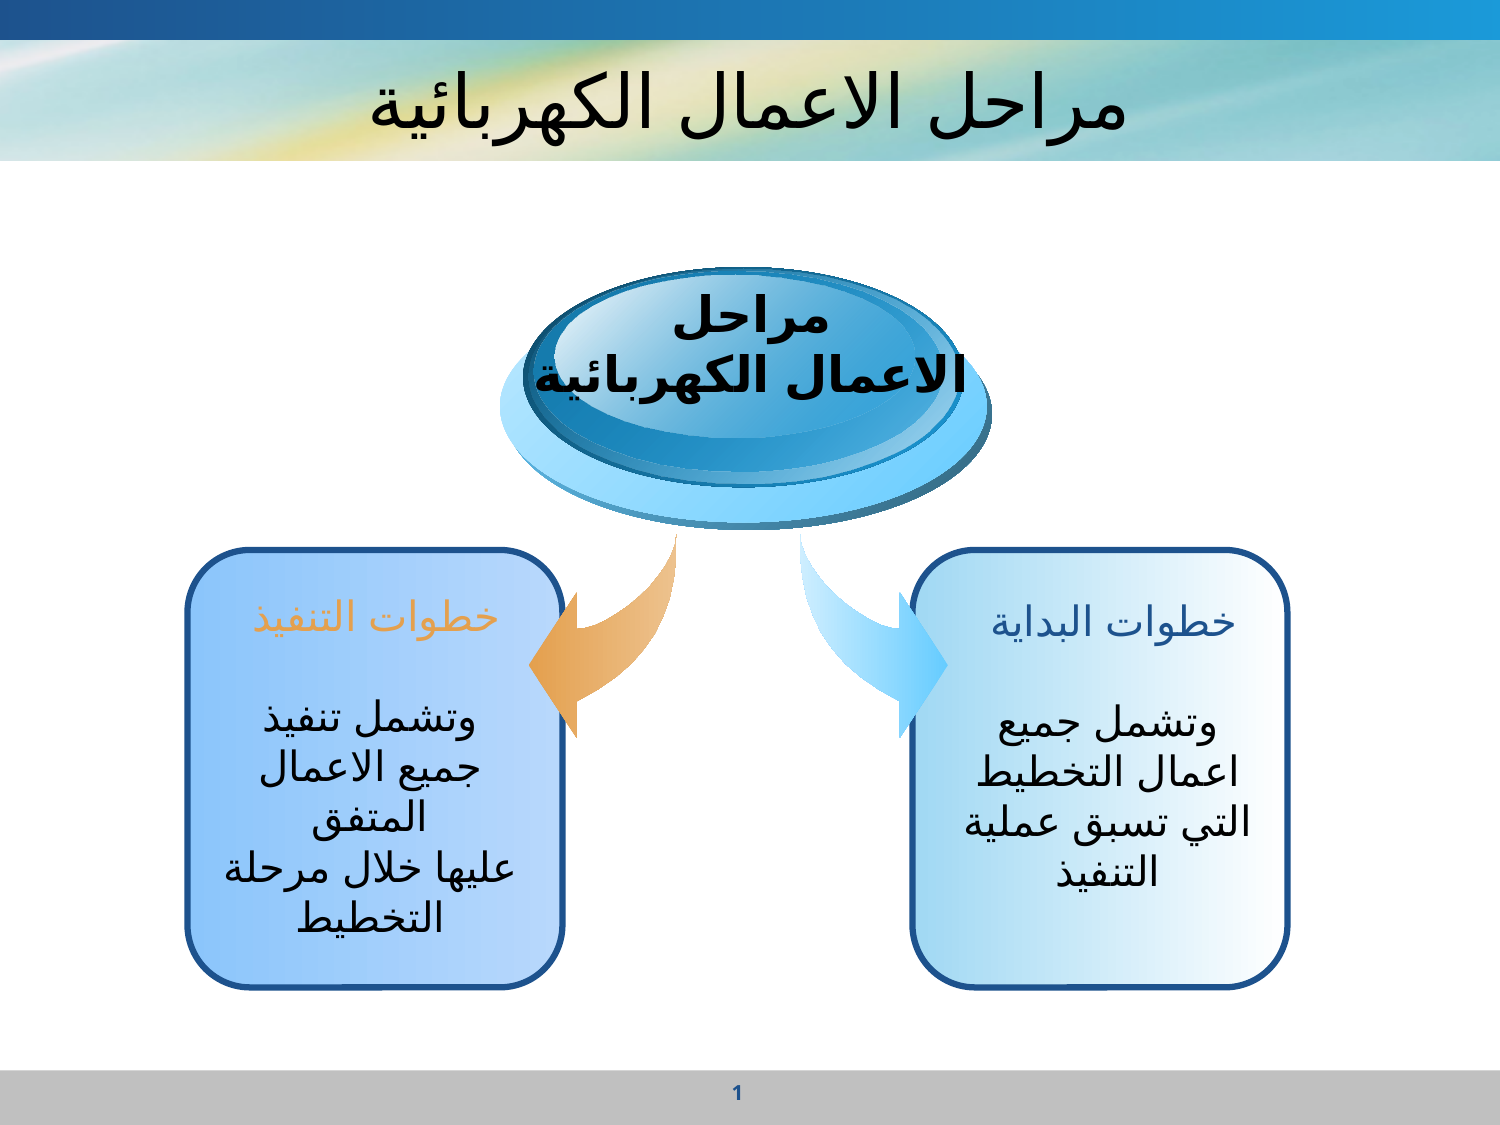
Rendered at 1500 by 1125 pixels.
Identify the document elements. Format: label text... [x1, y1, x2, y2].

slide_number 1 [562, 1072, 913, 1115]
text_box خطوات التنفيذ وتشمل تنفيذ جميع الاعمال المتفق عليها خلال مرحلة التخطيط [203, 582, 538, 948]
text_box [901, 679, 940, 738]
text_box [528, 539, 677, 738]
text_box [912, 549, 1288, 988]
picture [0, 39, 1500, 161]
text_box خطوات البداية وتشمل جميع اعمال التخطيط التي تسبق عملية التنفيذ [940, 587, 1275, 903]
text_box [801, 539, 948, 651]
title مراحل الاعمال الكهربائية [75, 52, 1425, 145]
text_box [799, 539, 940, 738]
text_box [499, 266, 993, 531]
text_box [187, 549, 563, 988]
text_box [798, 539, 899, 738]
